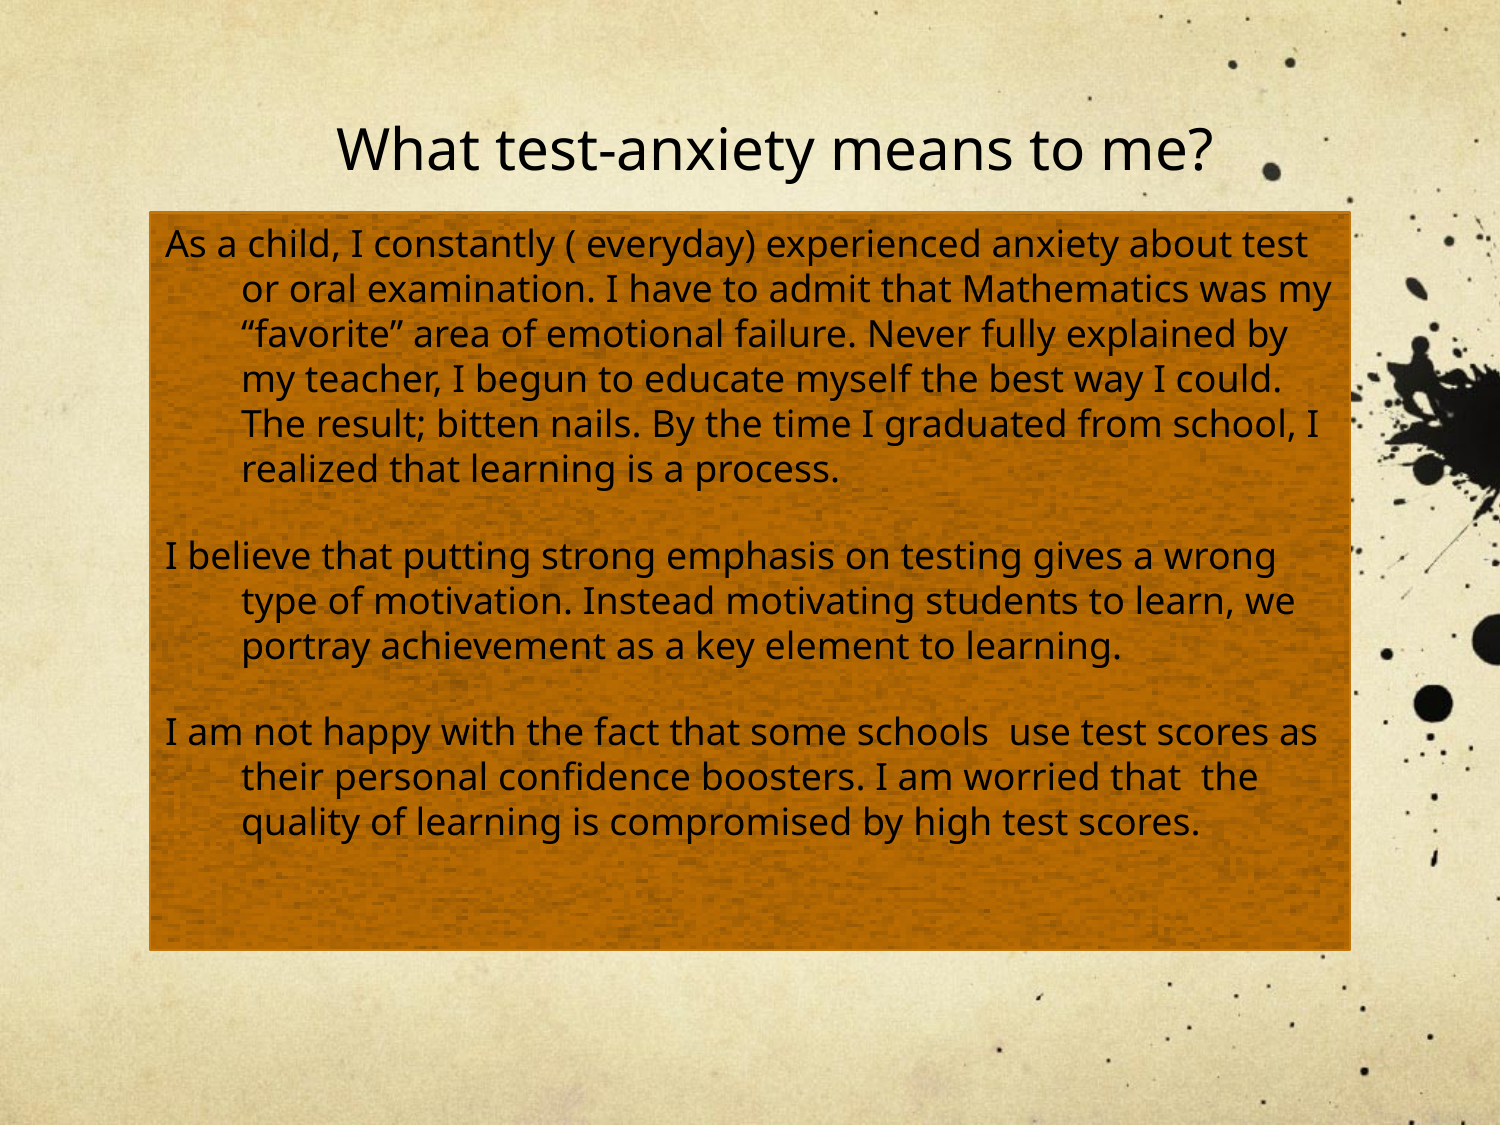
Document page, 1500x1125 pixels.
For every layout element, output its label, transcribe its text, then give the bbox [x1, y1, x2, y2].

title What test-anxiety means to me? [200, 82, 1350, 211]
list As a child, I constantly ( everyday) experienced anxiety about test or oral examination. I have to admit that Mathematics was my “favorite” area of emotional failure. Never fully explained by my teacher, I begun to educate myself the best way I could. The result; bitten nails. By the time I graduated from school, I realized that learning is a process. I believe that putting strong emphasis on testing gives a wrong type of motivation. Instead motivating students to learn, we portray achievement as a key element to learning. I am not happy with the fact that some schools use test scores as their personal confidence boosters. I am worried that the quality of learning is compromised by high test scores. [149, 211, 1351, 951]
picture [0, 0, 1500, 1125]
